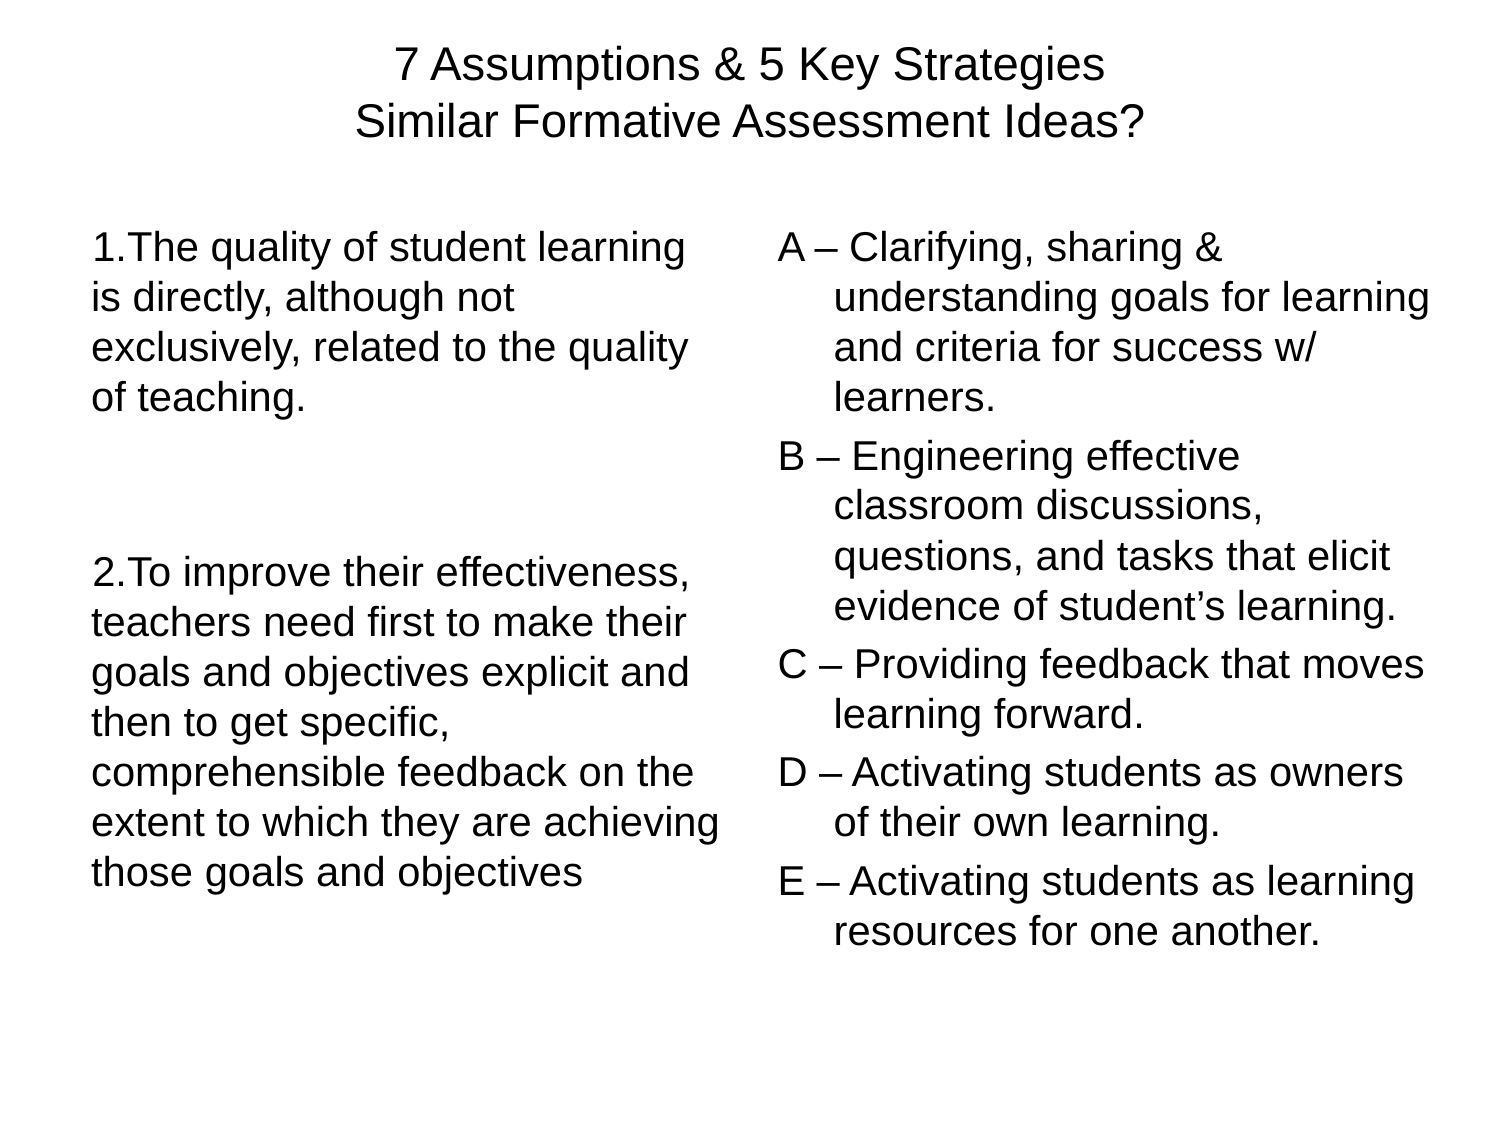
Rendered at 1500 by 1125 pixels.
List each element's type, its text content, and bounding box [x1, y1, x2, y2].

title 7 Assumptions & 5 Key Strategies Similar Formative Assessment Ideas? [75, 24, 1425, 155]
list The quality of student learning is directly, although not exclusively, related to the quality of teaching. To improve their effectiveness, teachers need first to make their goals and objectives explicit and then to get specific, comprehensible feedback on the extent to which they are achieving those goals and objectives [75, 212, 738, 1038]
list A – Clarifying, sharing & understanding goals for learning and criteria for success w/ learners. B – Engineering effective classroom discussions, questions, and tasks that elicit evidence of student’s learning. C – Providing feedback that moves learning forward. D – Activating students as owners of their own learning. E – Activating students as learning resources for one another. [762, 212, 1450, 1013]
